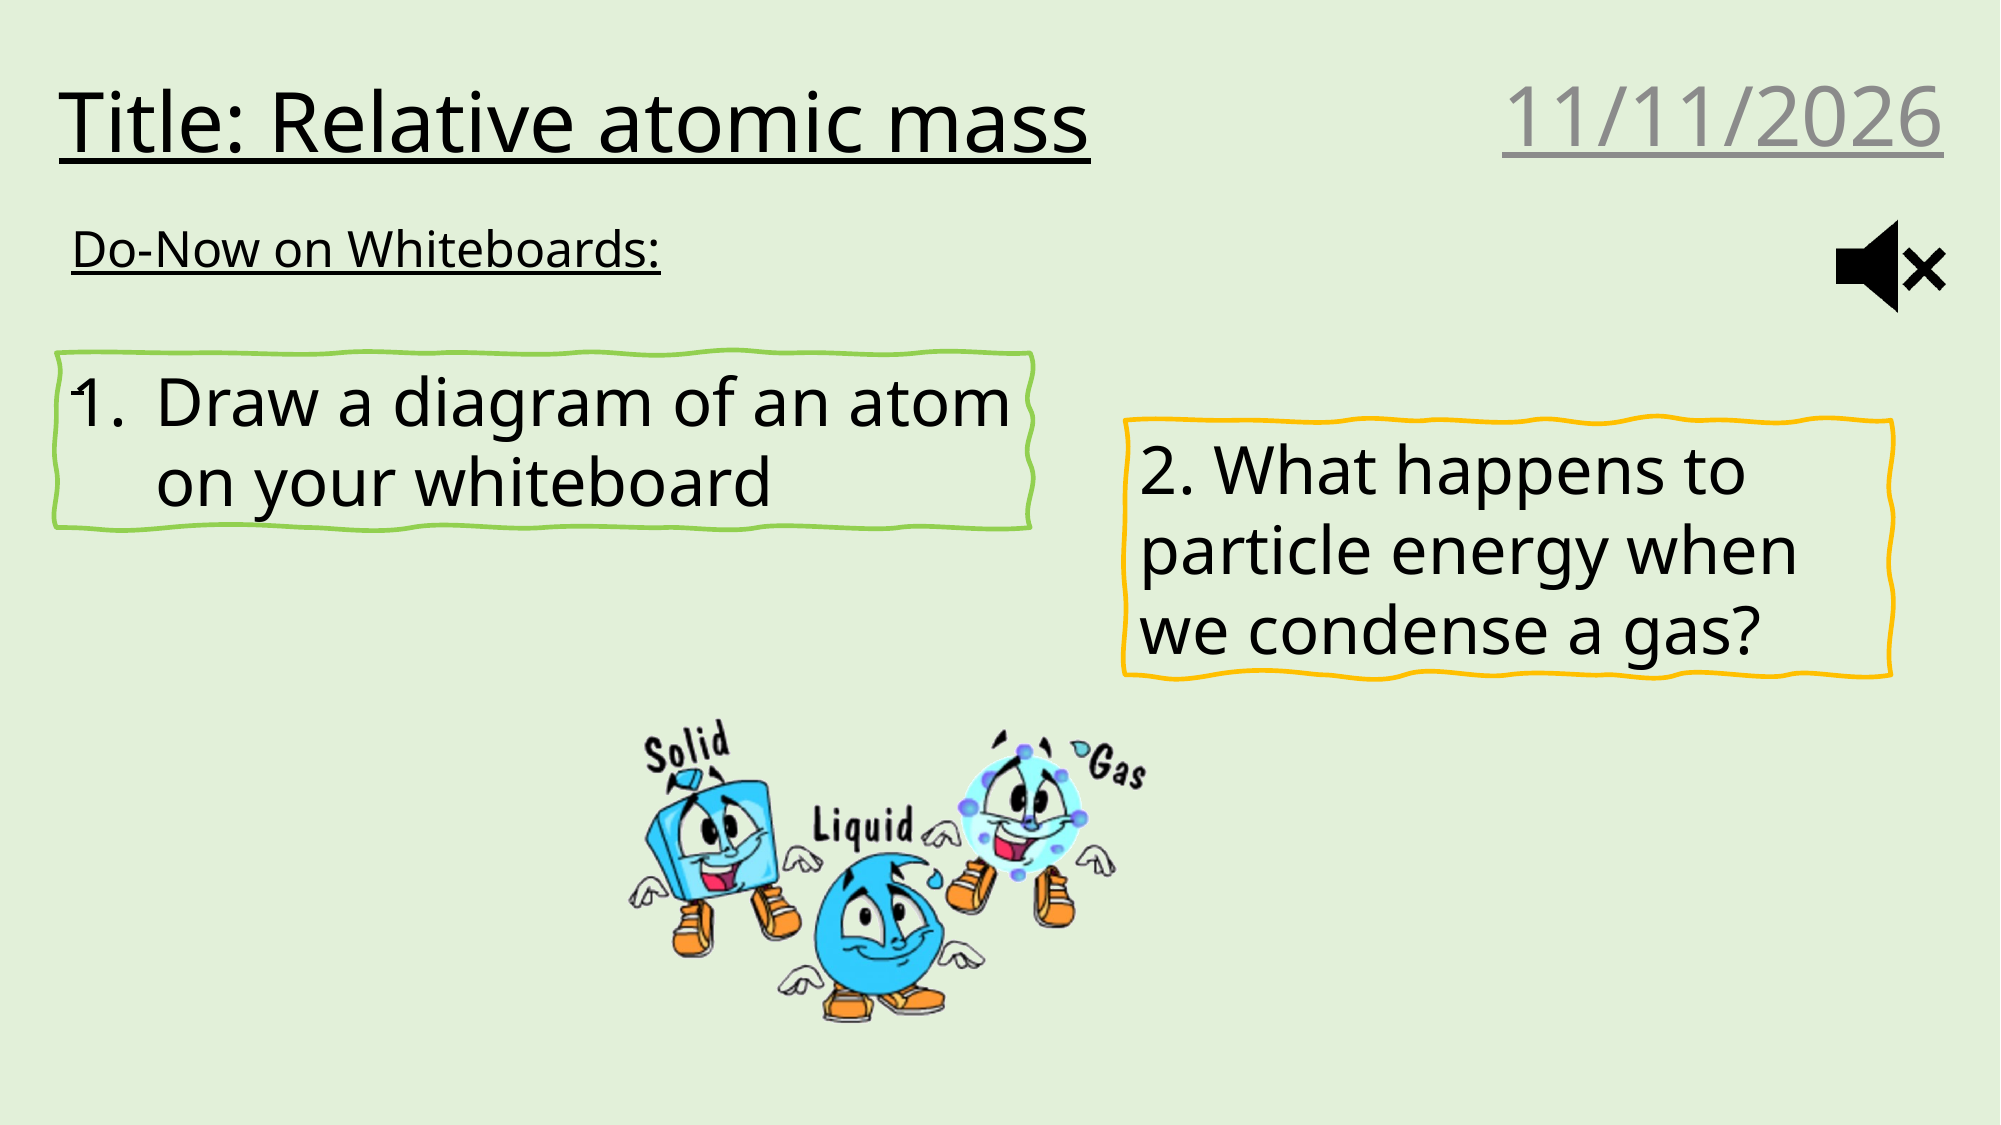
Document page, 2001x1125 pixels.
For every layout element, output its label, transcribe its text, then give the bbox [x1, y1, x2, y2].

picture [599, 670, 1167, 1063]
text_box Do-Now on Whiteboards: [56, 210, 1826, 405]
text_box Draw a diagram of an atom on your whiteboard [53, 349, 1034, 531]
text_box Title: Relative atomic mass [43, 61, 1357, 177]
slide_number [1487, 89, 2000, 150]
text_box 2. What happens to particle energy when we condense a gas? [1123, 416, 1894, 680]
picture [1825, 200, 1957, 332]
